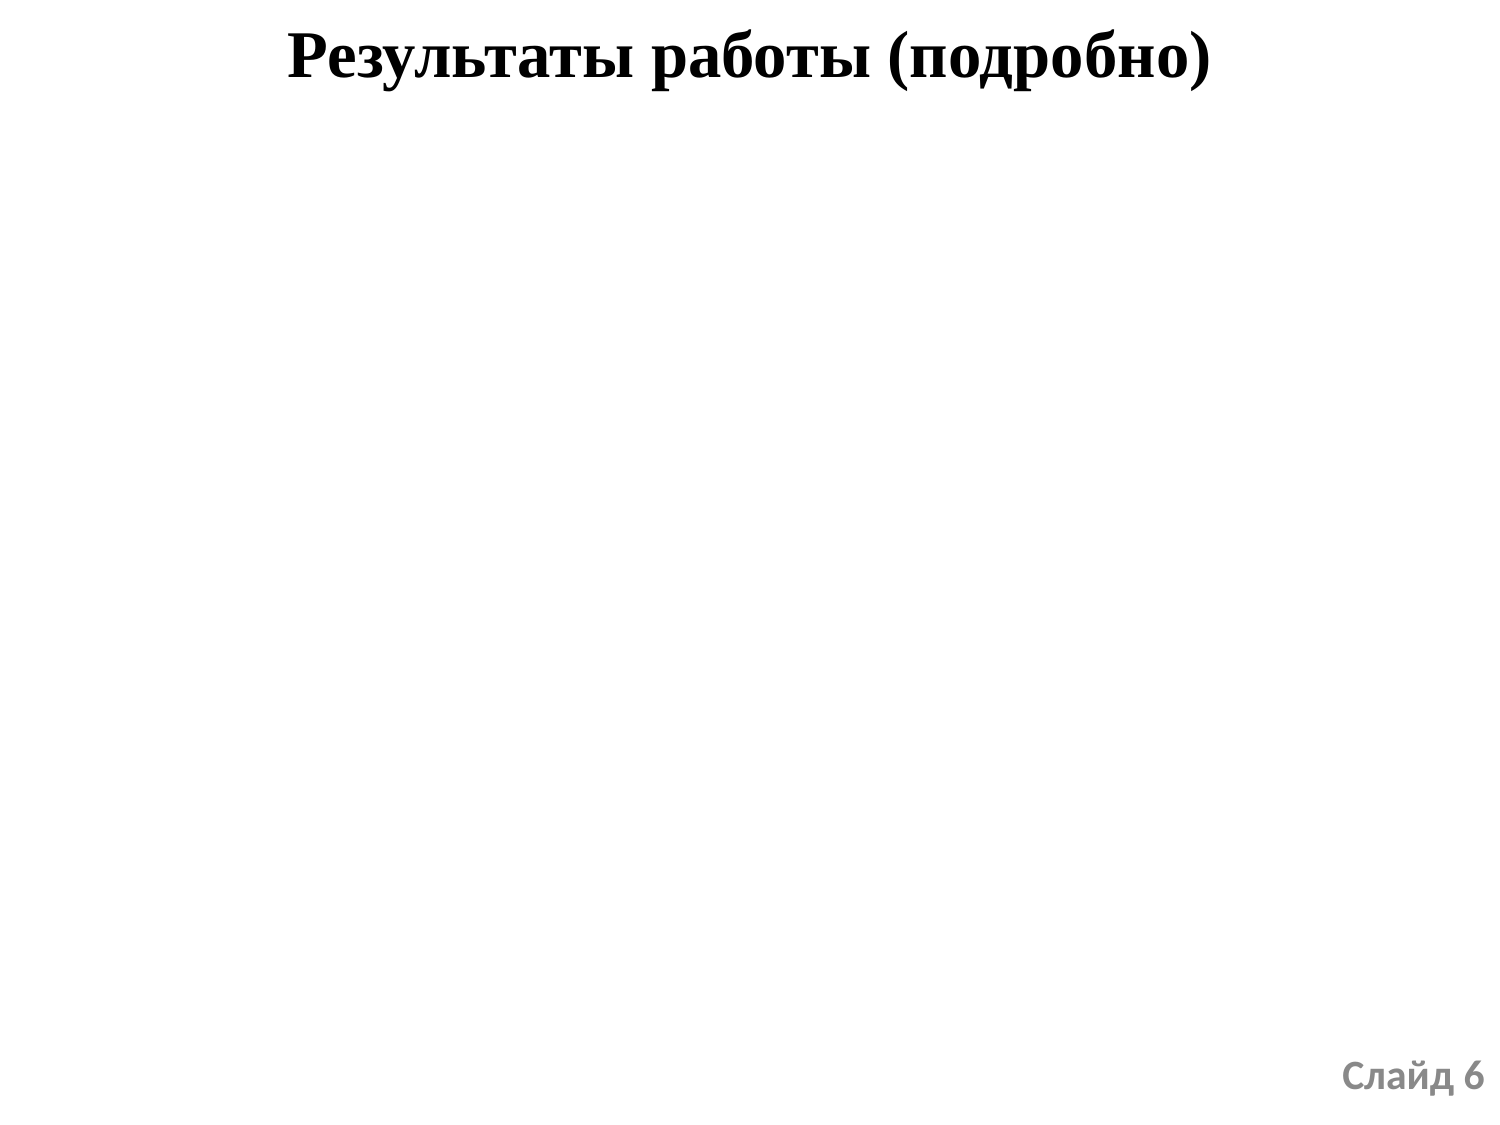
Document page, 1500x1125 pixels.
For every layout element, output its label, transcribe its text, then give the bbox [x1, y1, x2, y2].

text_box Результаты работы (подробно) [0, 0, 1500, 102]
slide_number Слайд 6 [1074, 1042, 1500, 1103]
